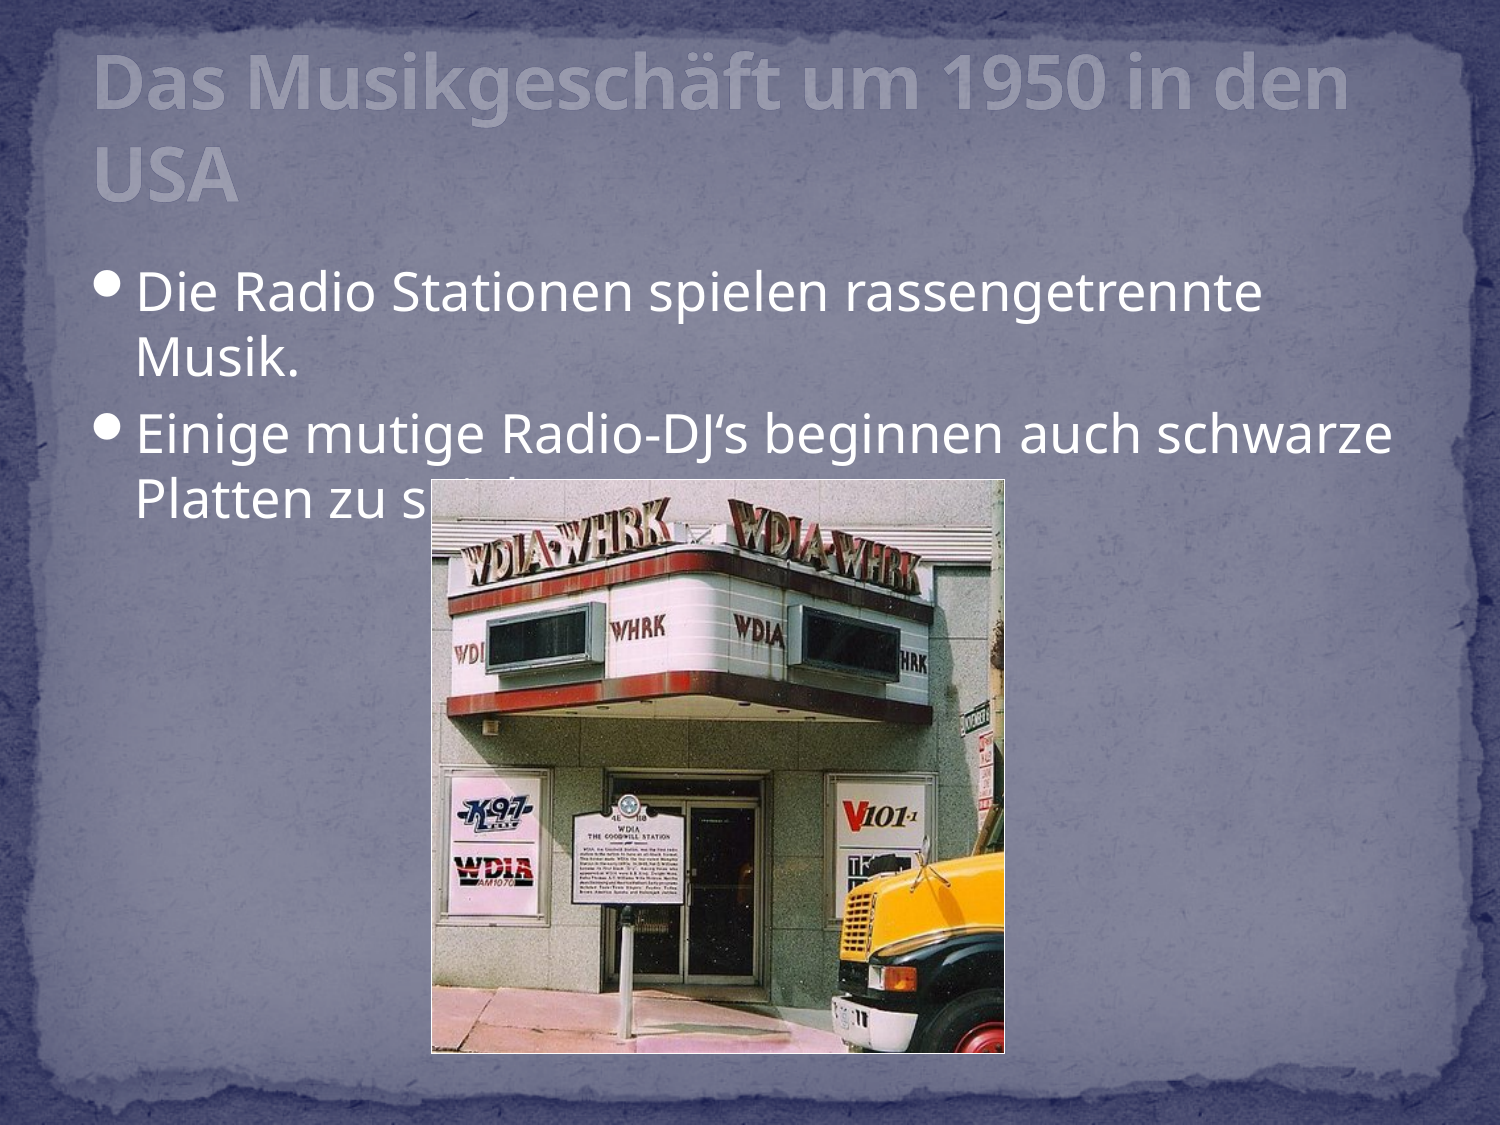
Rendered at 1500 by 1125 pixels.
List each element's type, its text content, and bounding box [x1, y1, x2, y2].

picture [432, 480, 1004, 1053]
list Die Radio Stationen spielen rassengetrennte Musik. Einige mutige Radio-DJ‘s beginnen auch schwarze Platten zu spielen. [75, 249, 1425, 468]
title Das Musikgeschäft um 1950 in den USA [74, 24, 1425, 225]
